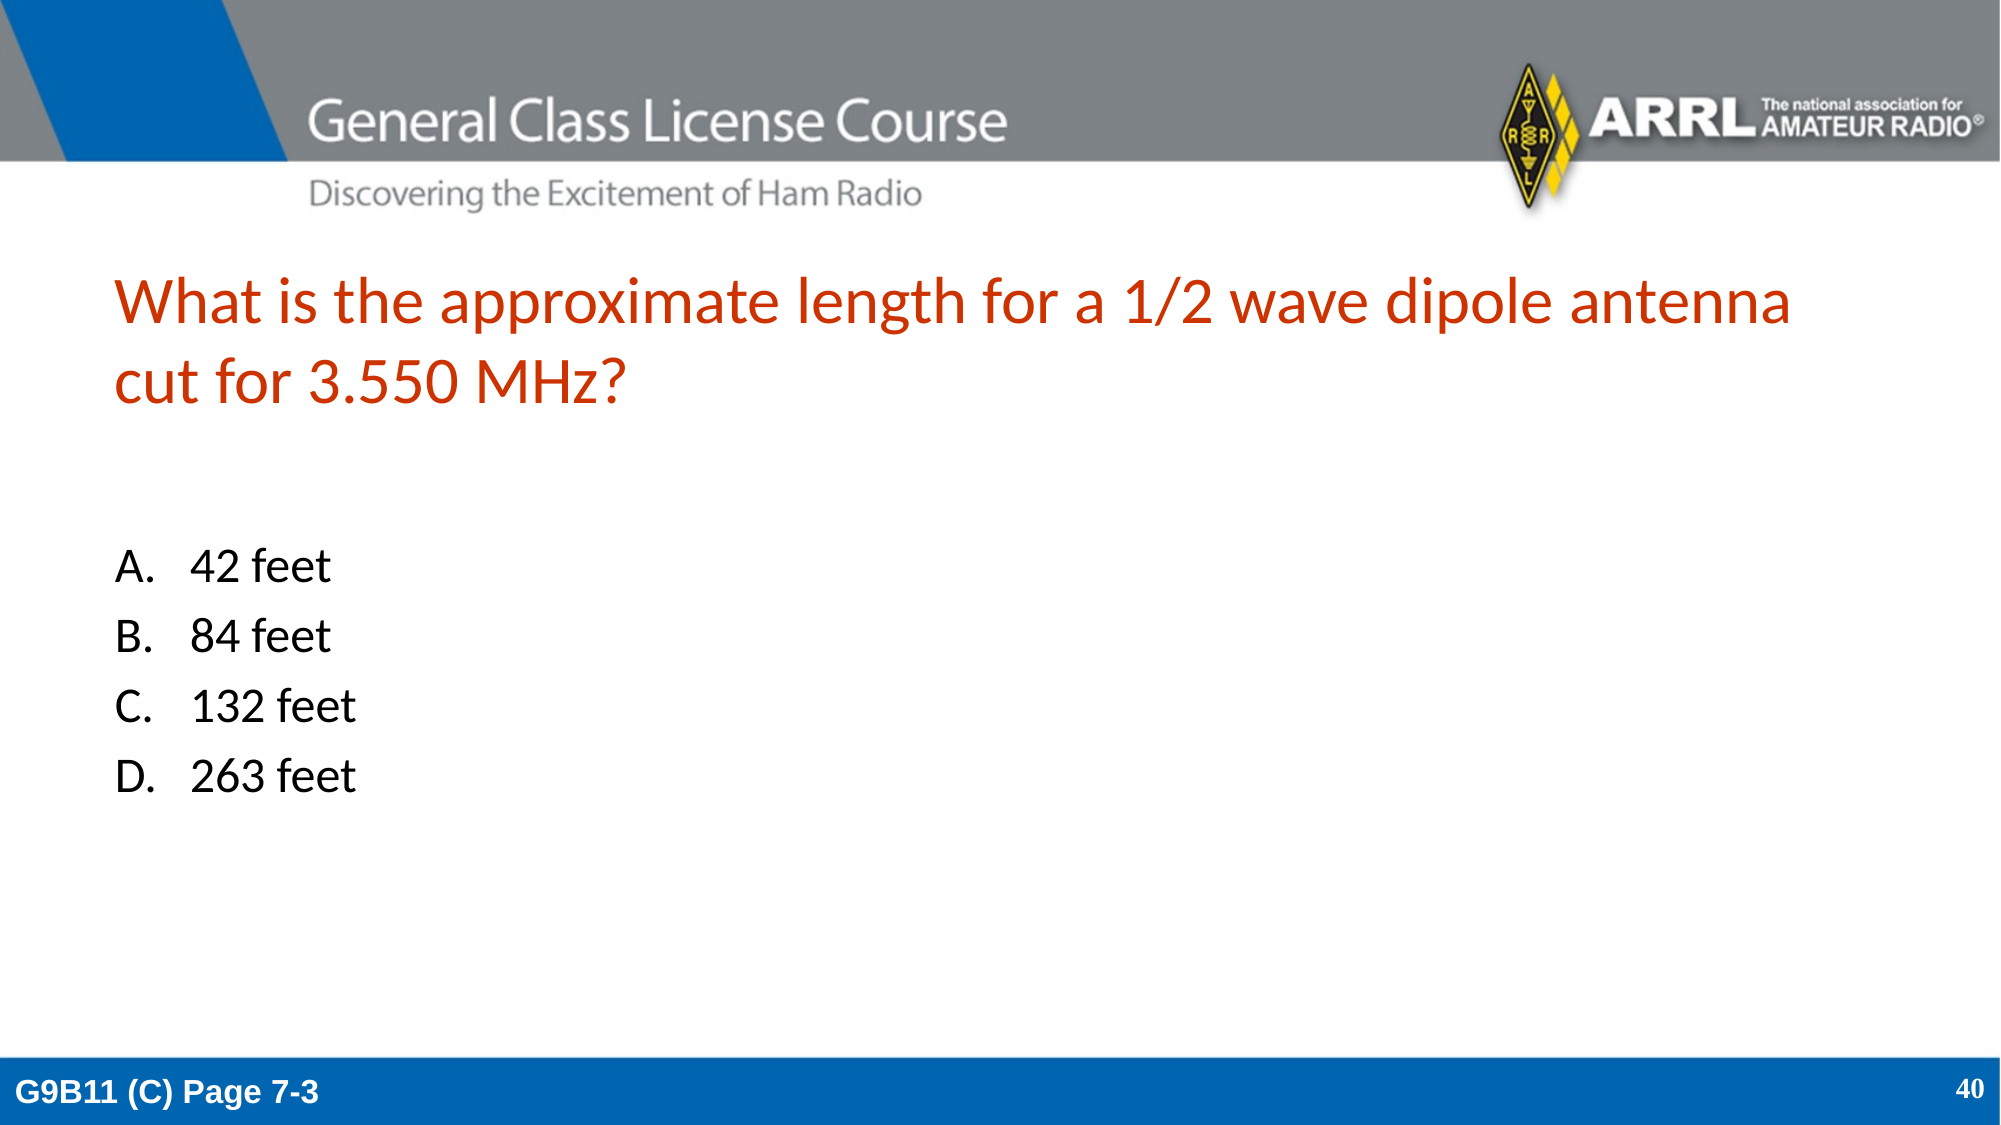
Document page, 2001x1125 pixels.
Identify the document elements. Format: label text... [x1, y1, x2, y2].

text_box G9B11 (C) Page 7-3 [0, 1062, 1313, 1118]
text_box 40 [1875, 1062, 2000, 1113]
title What is the approximate length for a 1/2 wave dipole antenna cut for 3.550 MHz? [99, 249, 1900, 468]
list 42 feet 84 feet 132 feet 263 feet [99, 525, 1900, 1005]
picture [0, 0, 2001, 1125]
